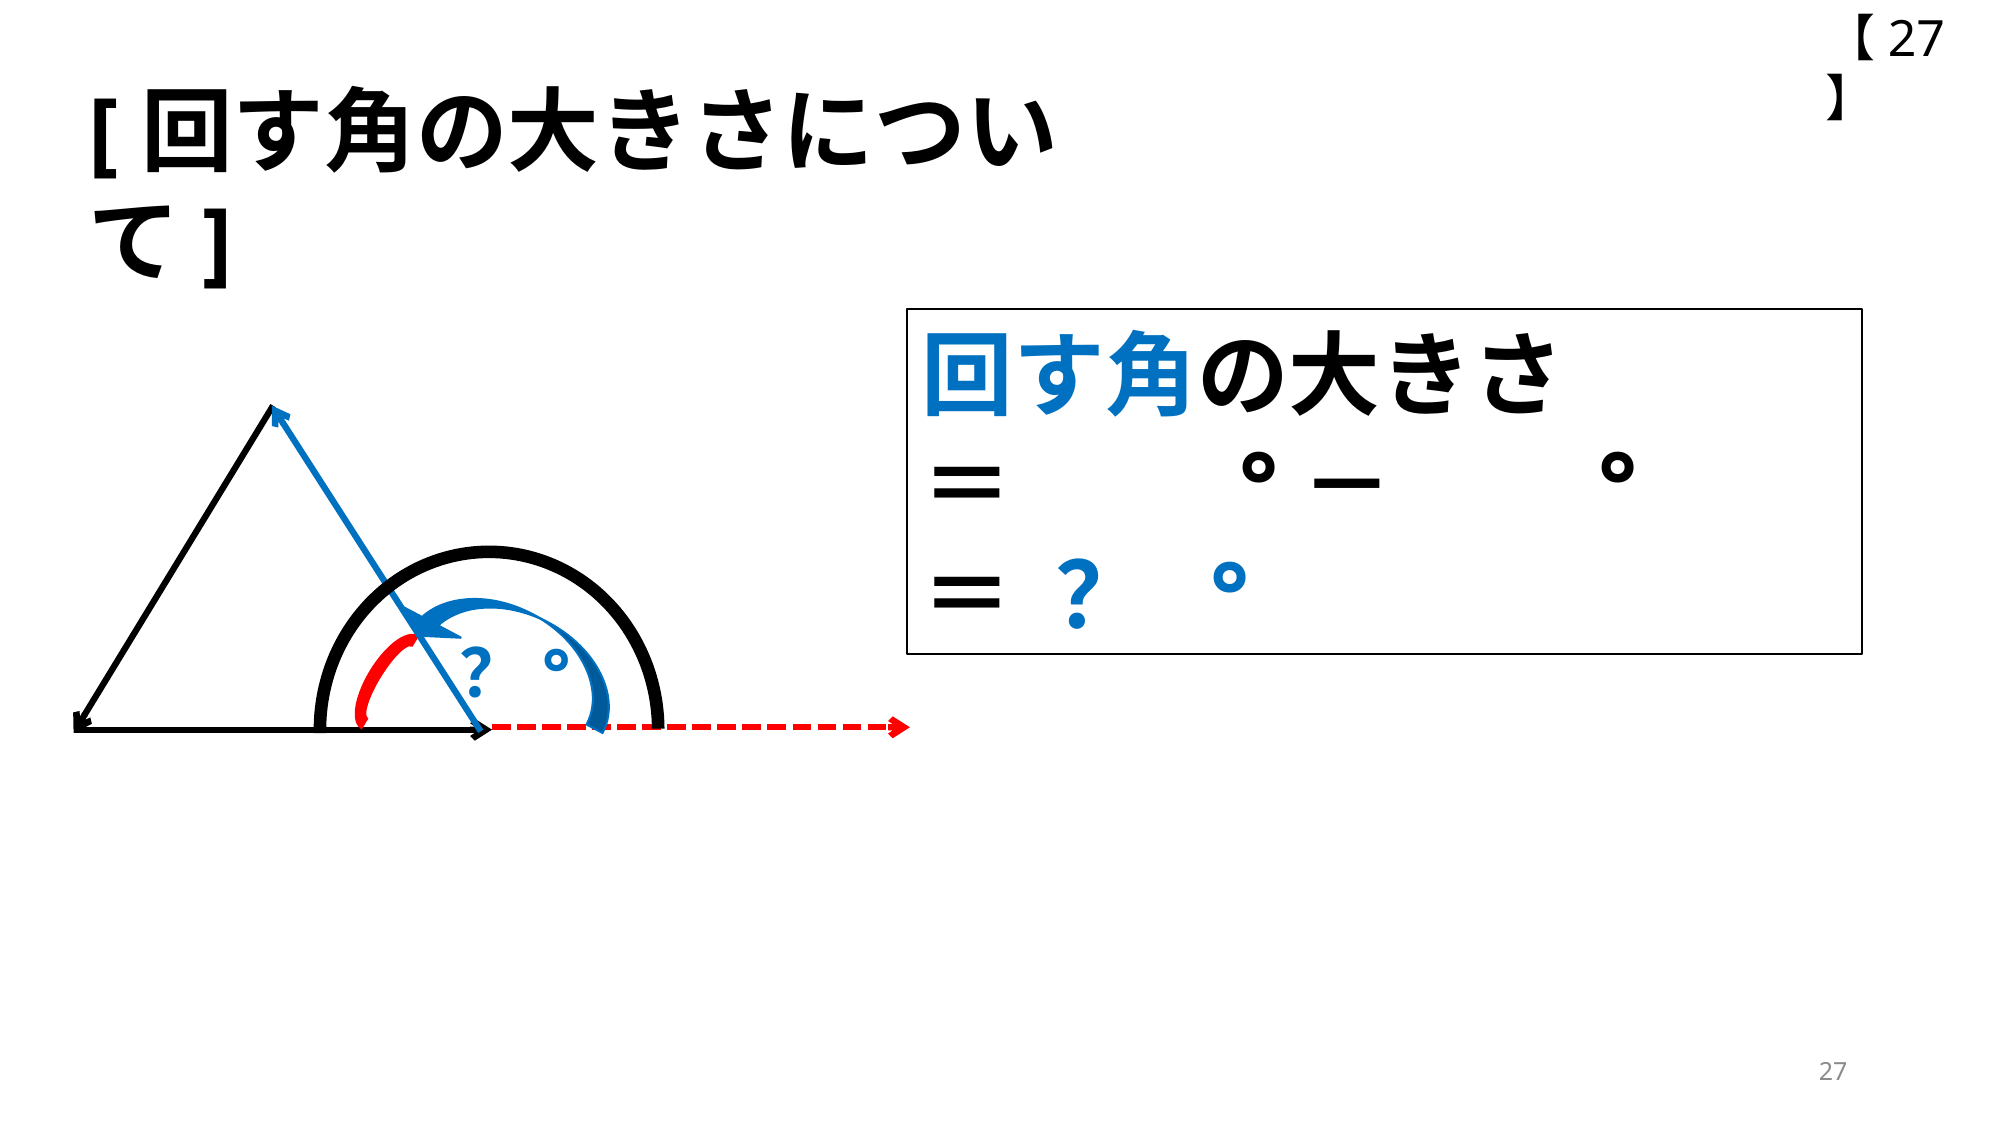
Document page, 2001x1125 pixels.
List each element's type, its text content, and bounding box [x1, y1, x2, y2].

text_box [604, 718, 609, 727]
text_box [481, 545, 633, 623]
slide_number 27 [1412, 1042, 1863, 1103]
text_box 回す角の大きさ ＝ °－ ° ＝ ？ ° [907, 309, 1863, 654]
text_box [回す角の大きさについて] [74, 65, 1192, 300]
text_box 【27】 [1811, 0, 2000, 134]
text_box [591, 728, 606, 735]
text_box [637, 630, 665, 727]
text_box [585, 718, 594, 727]
text_box ？° [481, 623, 637, 718]
text_box [481, 598, 552, 623]
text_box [271, 405, 481, 732]
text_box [73, 405, 274, 733]
